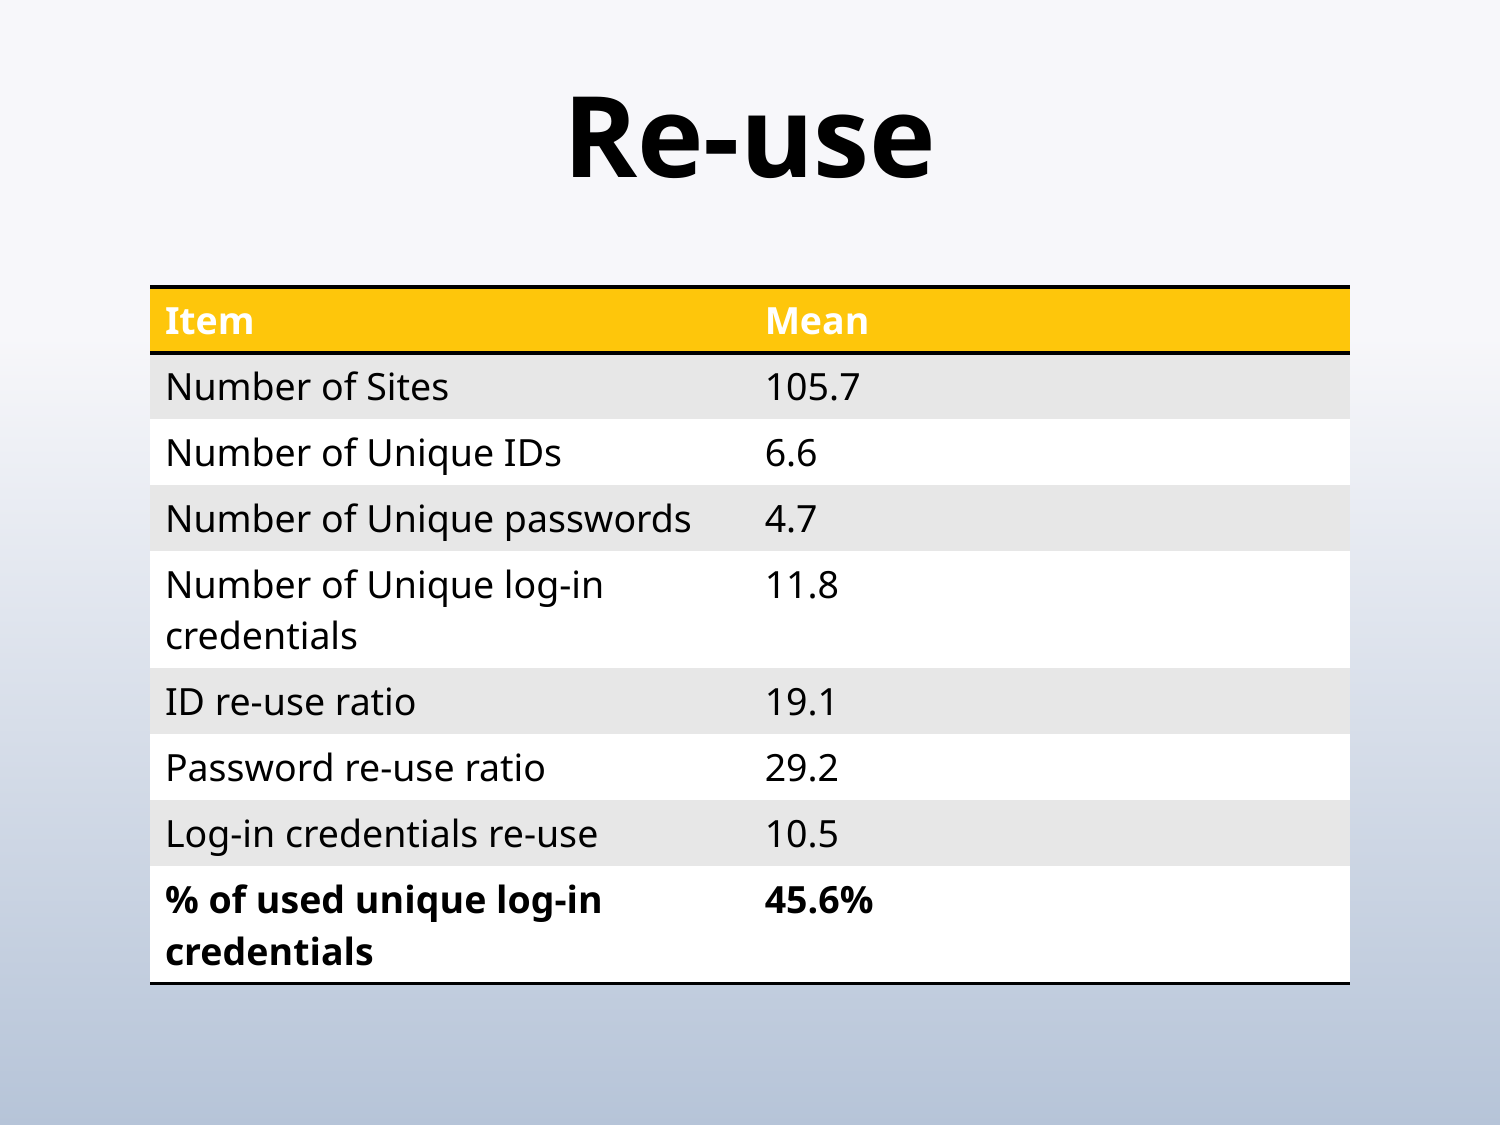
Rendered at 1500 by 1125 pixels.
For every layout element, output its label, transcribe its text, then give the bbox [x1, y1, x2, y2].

table_cell 6.6 [750, 419, 1350, 485]
title Re-use [150, 37, 1350, 245]
table_cell % of used unique log-in credentials [150, 866, 750, 982]
table_cell 45.6% [750, 866, 1350, 982]
table_header Mean [750, 289, 1350, 351]
table_cell Log-in credentials re-use [150, 800, 750, 866]
table_cell Password re-use ratio [150, 734, 750, 800]
table_cell 105.7 [750, 355, 1350, 419]
table_cell Number of Sites [150, 355, 750, 419]
table_cell 4.7 [750, 485, 1350, 551]
table_cell Number of Unique passwords [150, 485, 750, 551]
table_cell 11.8 [750, 551, 1350, 668]
table_cell 19.1 [750, 668, 1350, 734]
table_cell 10.5 [750, 800, 1350, 866]
table_header Item [150, 289, 750, 351]
table_cell 29.2 [750, 734, 1350, 800]
table_cell Number of Unique IDs [150, 419, 750, 485]
table_cell Number of Unique log-in credentials [150, 551, 750, 668]
table_cell ID re-use ratio [150, 668, 750, 734]
